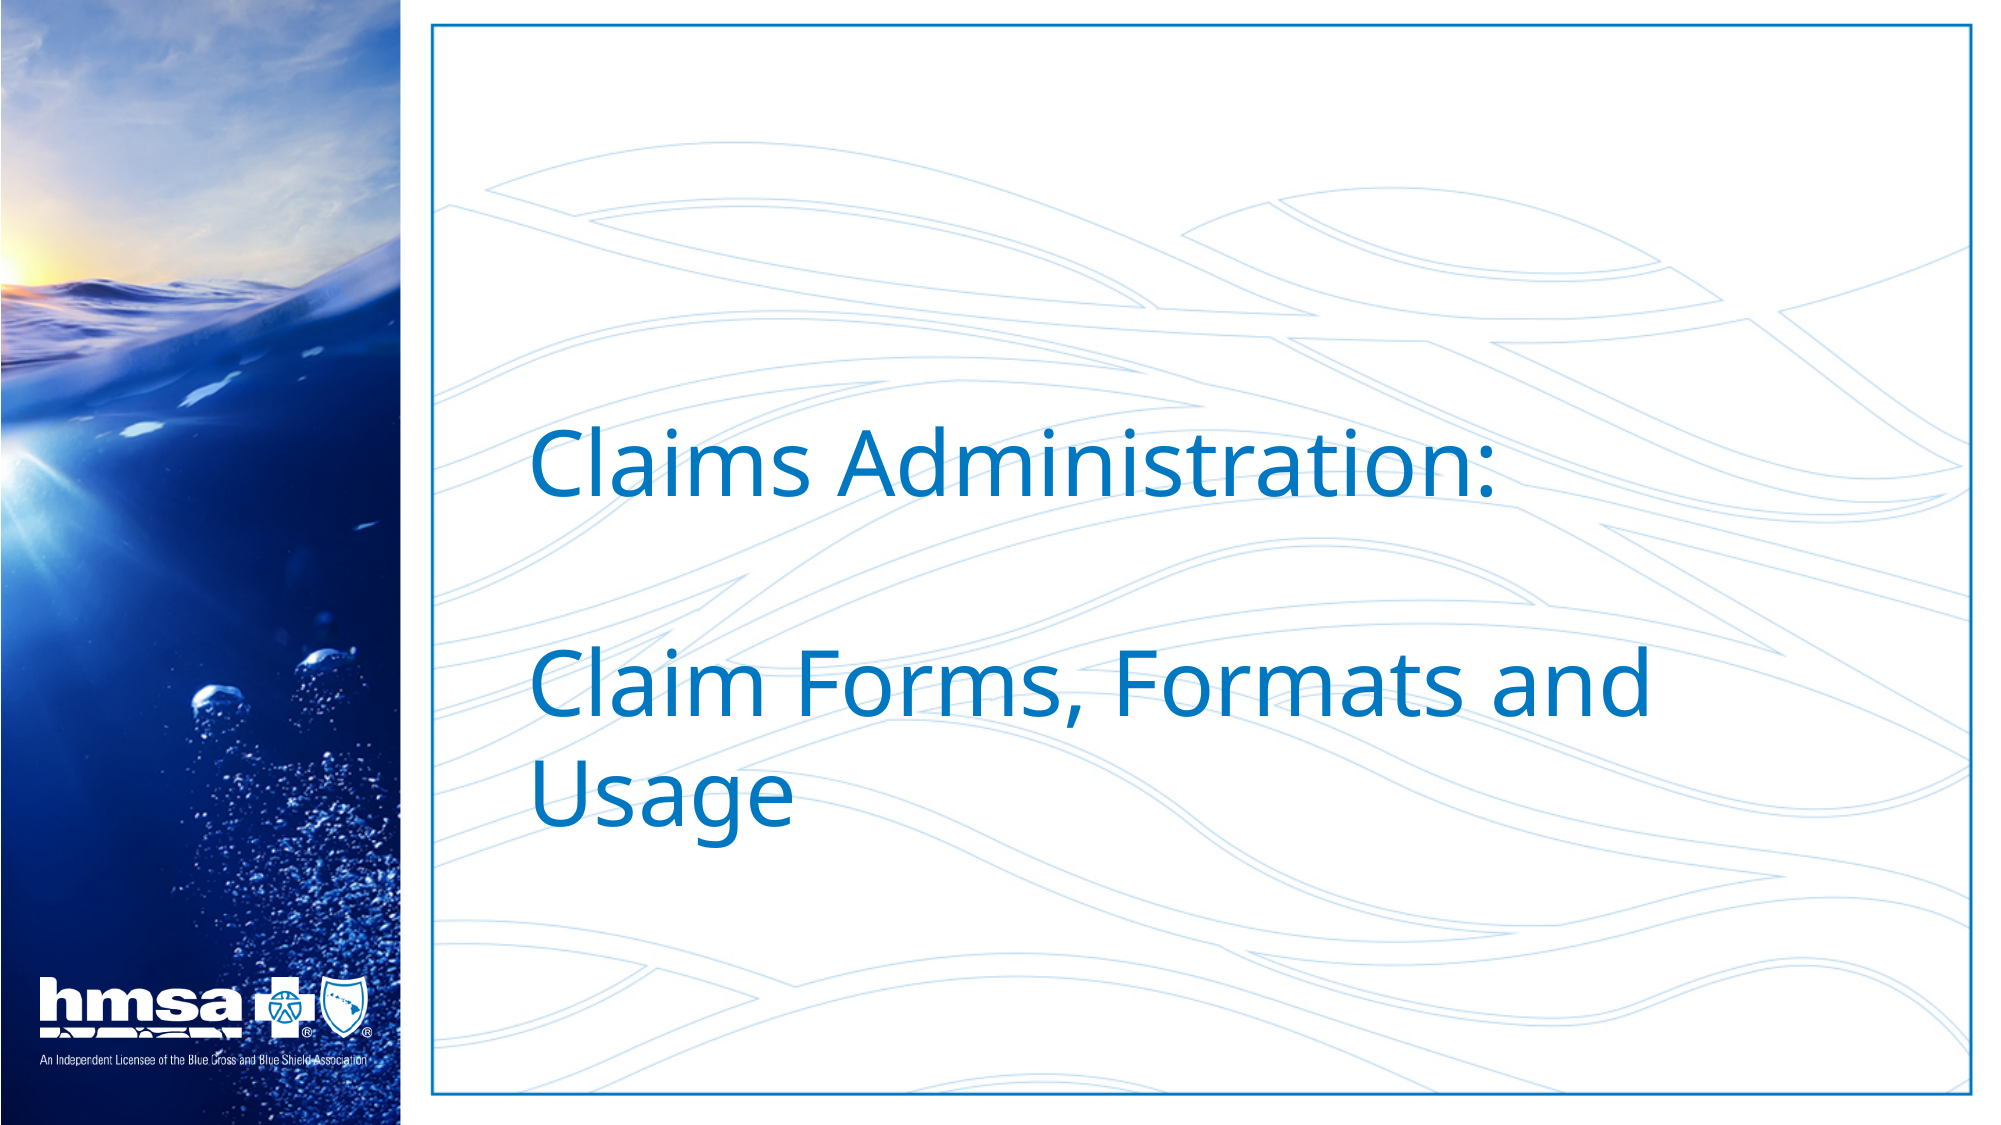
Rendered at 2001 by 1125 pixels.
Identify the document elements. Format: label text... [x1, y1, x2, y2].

text_box Claims Administration: Claim Forms, Formats and Usage [512, 397, 1884, 853]
picture [1, 0, 1999, 1125]
